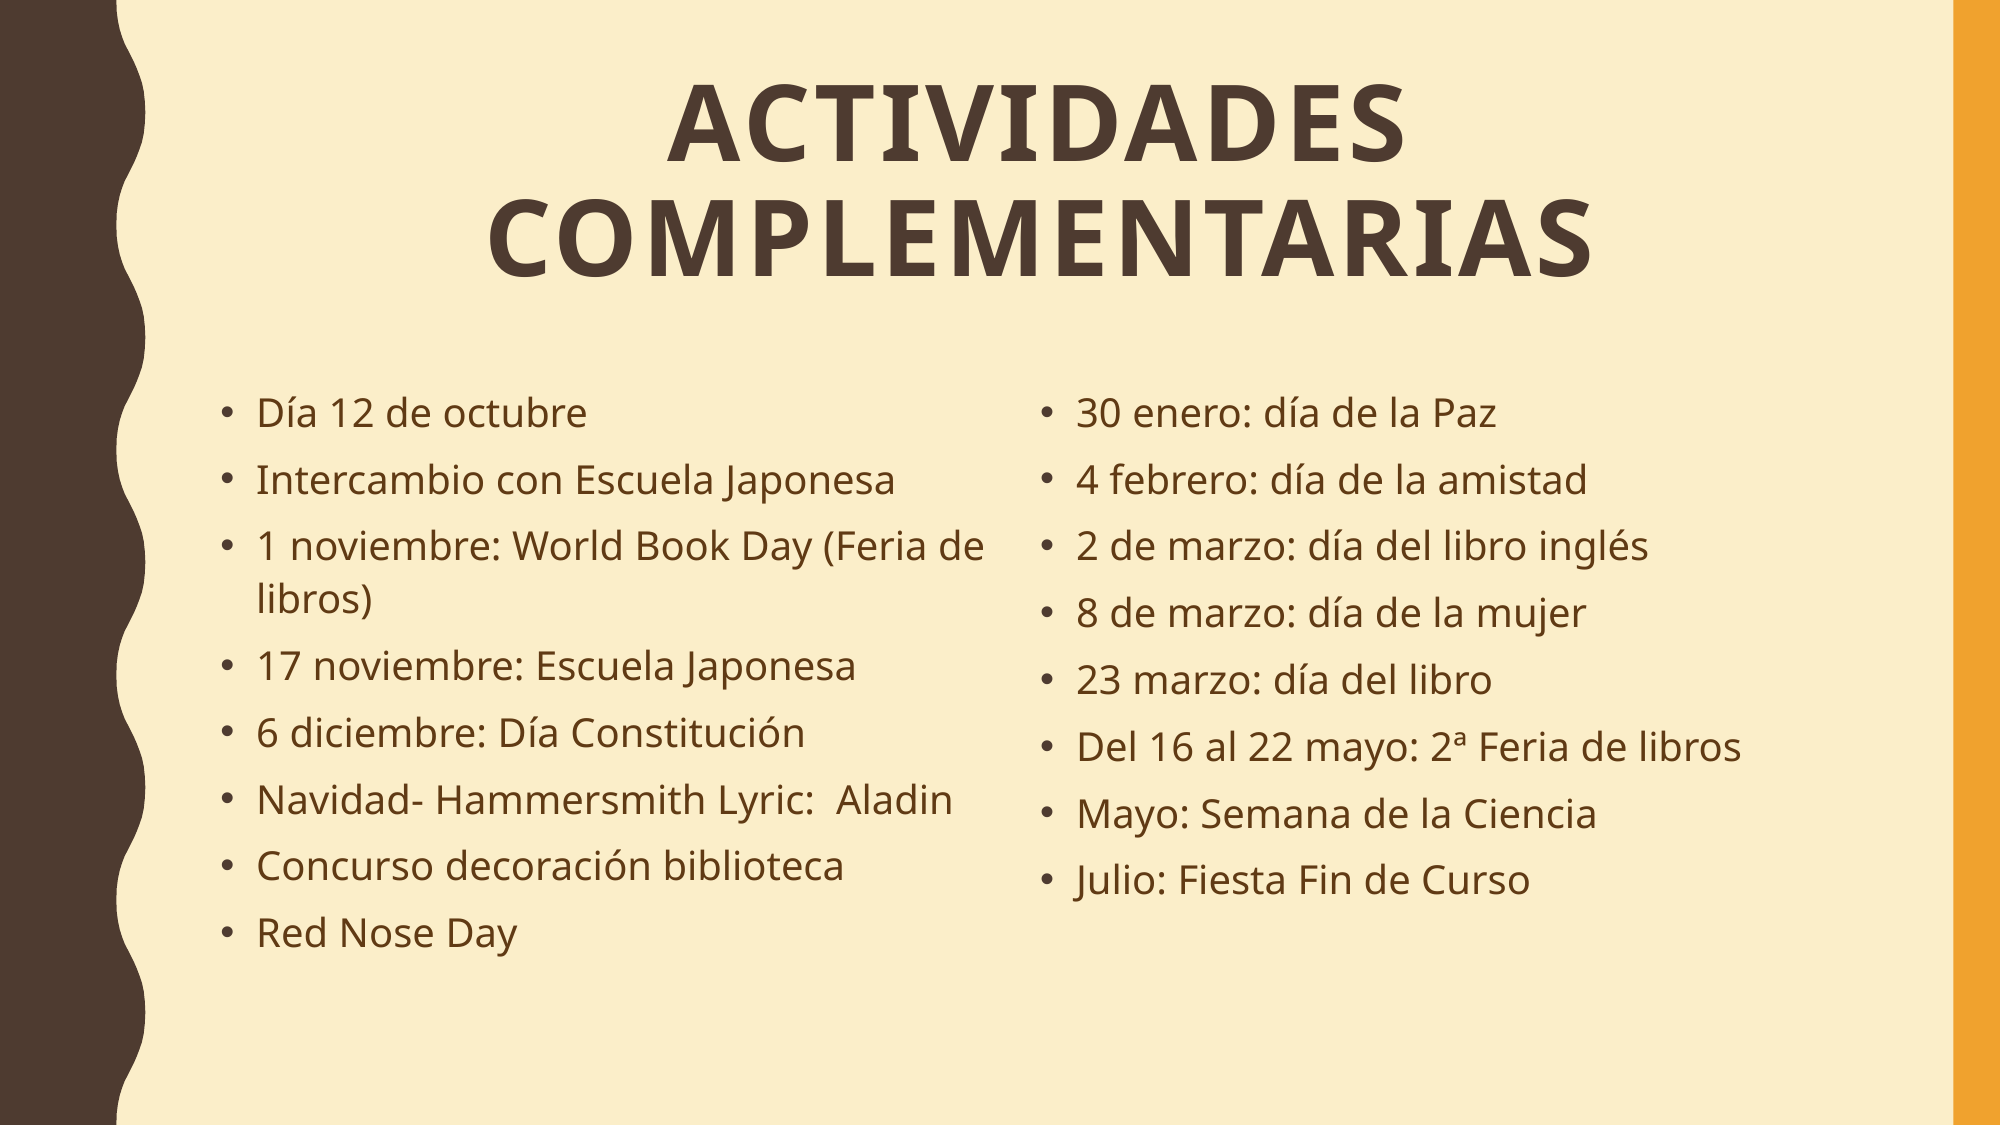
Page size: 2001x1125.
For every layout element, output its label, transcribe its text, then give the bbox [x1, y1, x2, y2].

list Día 12 de octubre Intercambio con Escuela Japonesa 1 noviembre: World Book Day (Feria de libros) 17 noviembre: Escuela Japonesa 6 diciembre: Día Constitución Navidad- Hammersmith Lyric: Aladin Concurso decoración biblioteca Red Nose Day 30 enero: día de la Paz 4 febrero: día de la amistad 2 de marzo: día del libro inglés 8 de marzo: día de la mujer 23 marzo: día del libro Del 16 al 22 mayo: 2ª Feria de libros Mayo: Semana de la Ciencia Julio: Fiesta Fin de Curso [205, 375, 1875, 965]
title Actividades complementarias [205, 62, 1875, 308]
